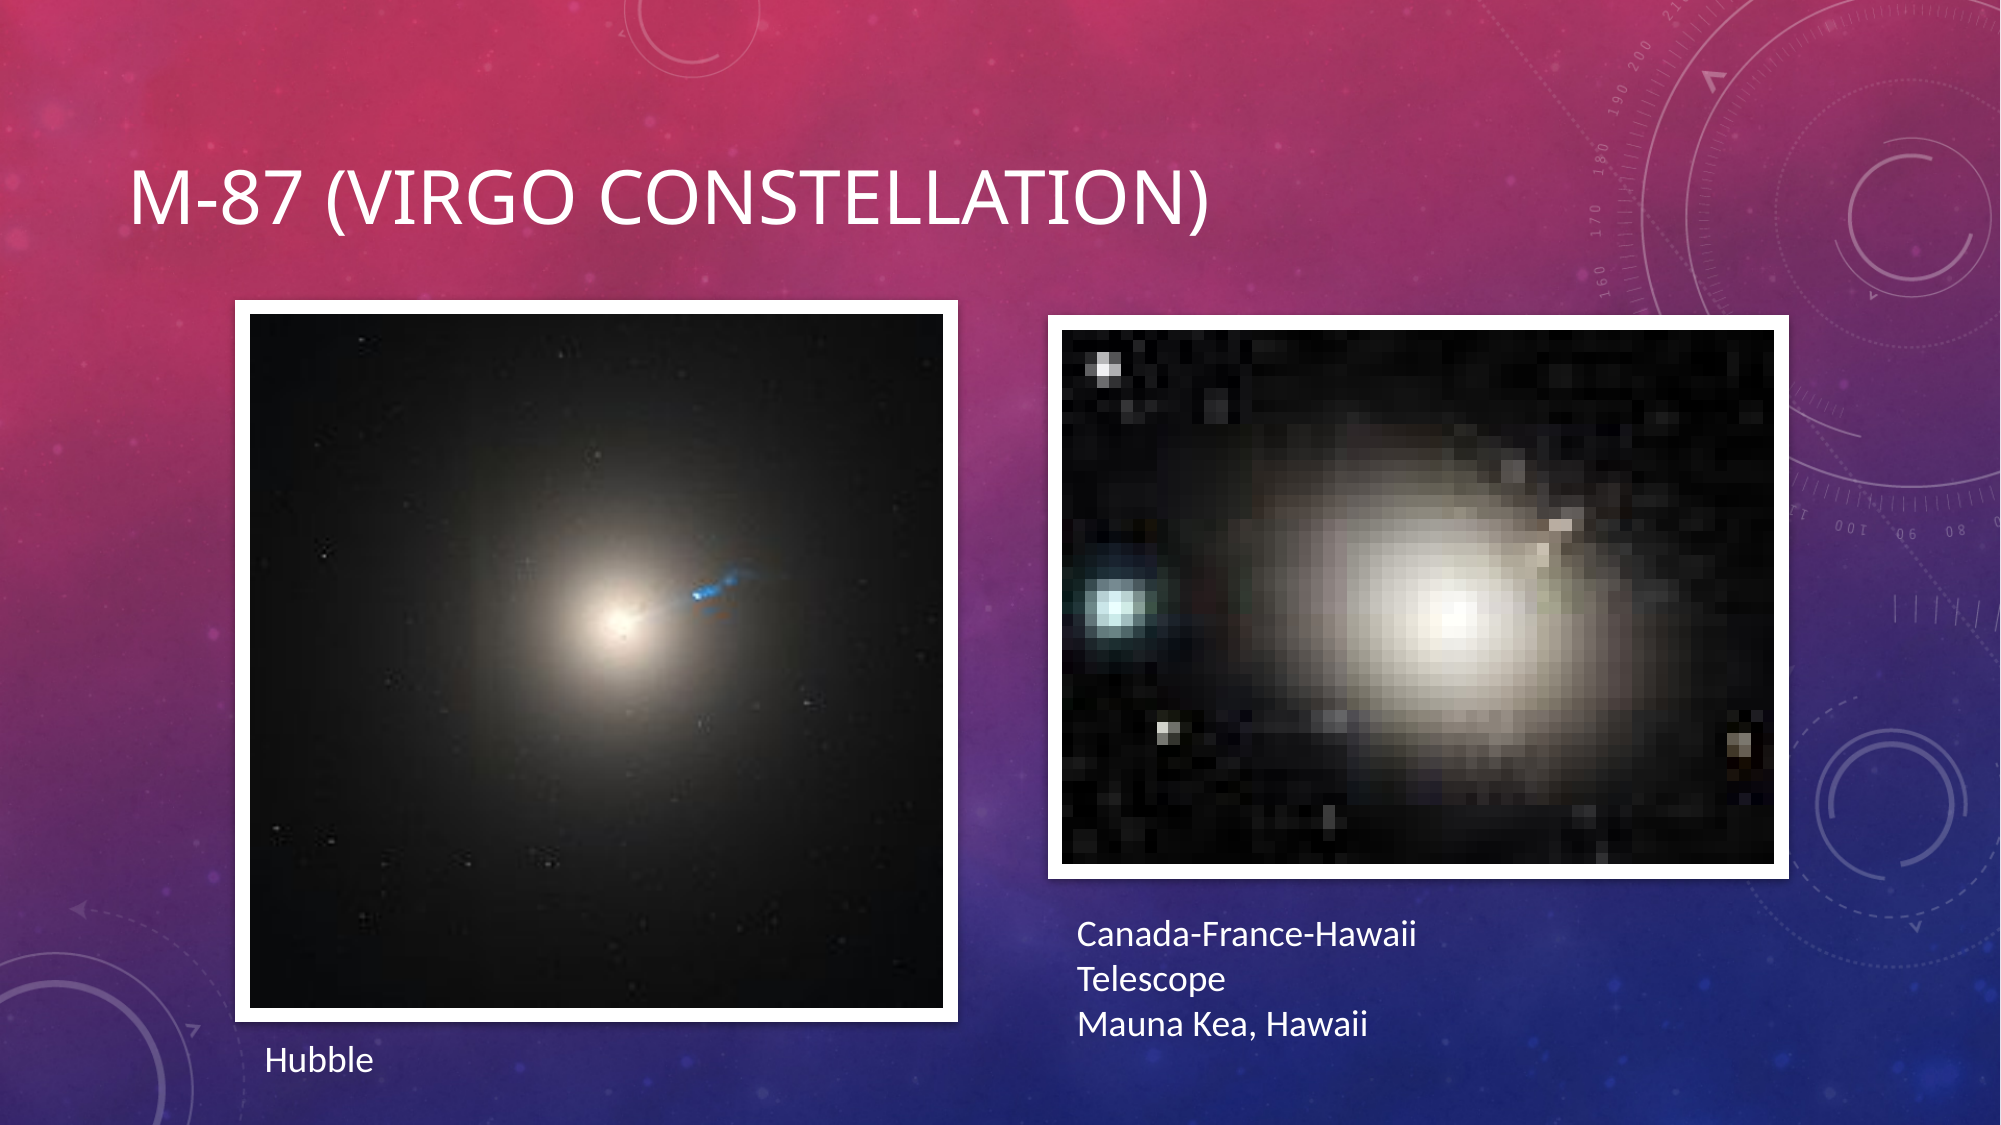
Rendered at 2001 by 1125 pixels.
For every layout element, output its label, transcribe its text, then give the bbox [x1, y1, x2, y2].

text_box Hubble [249, 1027, 438, 1088]
title M-87 (Virgo Constellation) [112, 75, 1775, 315]
picture [0, 0, 2001, 1125]
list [249, 314, 944, 1009]
text_box Canada-France-Hawaii Telescope Mauna Kea, Hawaii [1062, 901, 1559, 1052]
